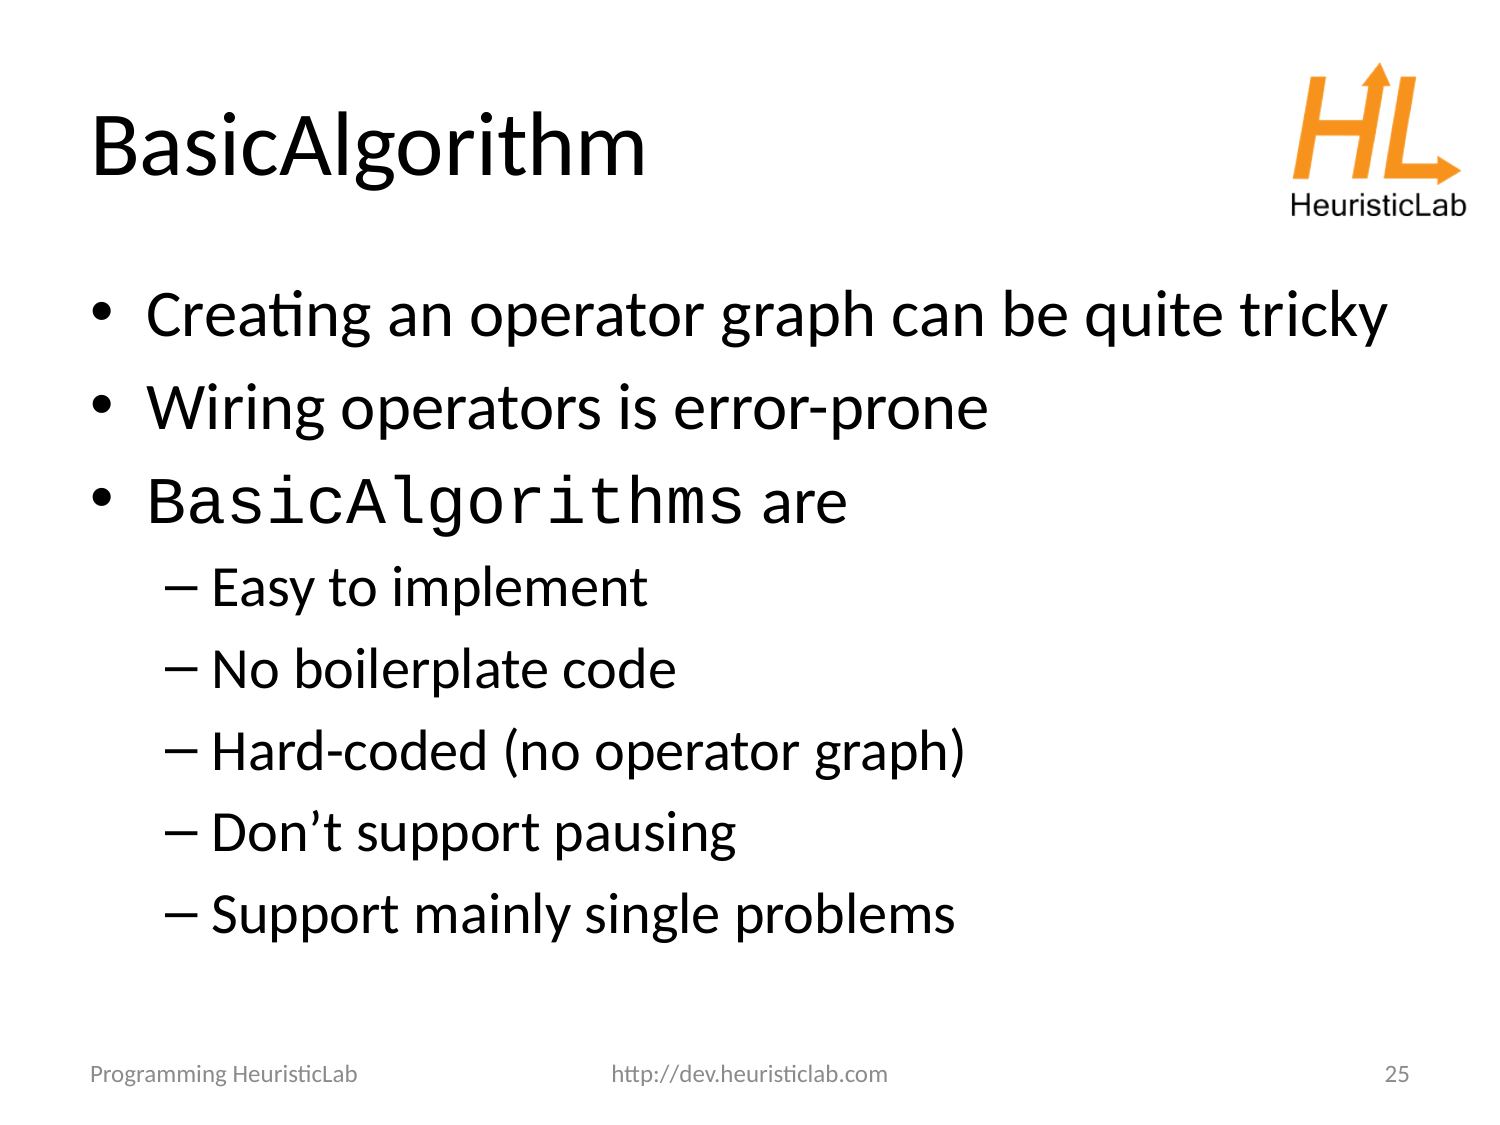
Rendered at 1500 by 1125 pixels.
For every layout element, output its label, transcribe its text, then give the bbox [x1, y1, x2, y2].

footer http://dev.heuristiclab.com [512, 1042, 988, 1103]
slide_number 25 [1074, 1042, 1425, 1103]
picture [1281, 27, 1474, 244]
list Creating an operator graph can be quite tricky Wiring operators is error-prone BasicAlgorithms are Easy to implement No boilerplate code Hard-coded (no operator graph) Don’t support pausing Support mainly single problems [75, 262, 1425, 1005]
title BasicAlgorithm [75, 45, 1282, 233]
slide_number Programming HeuristicLab [75, 1042, 425, 1103]
